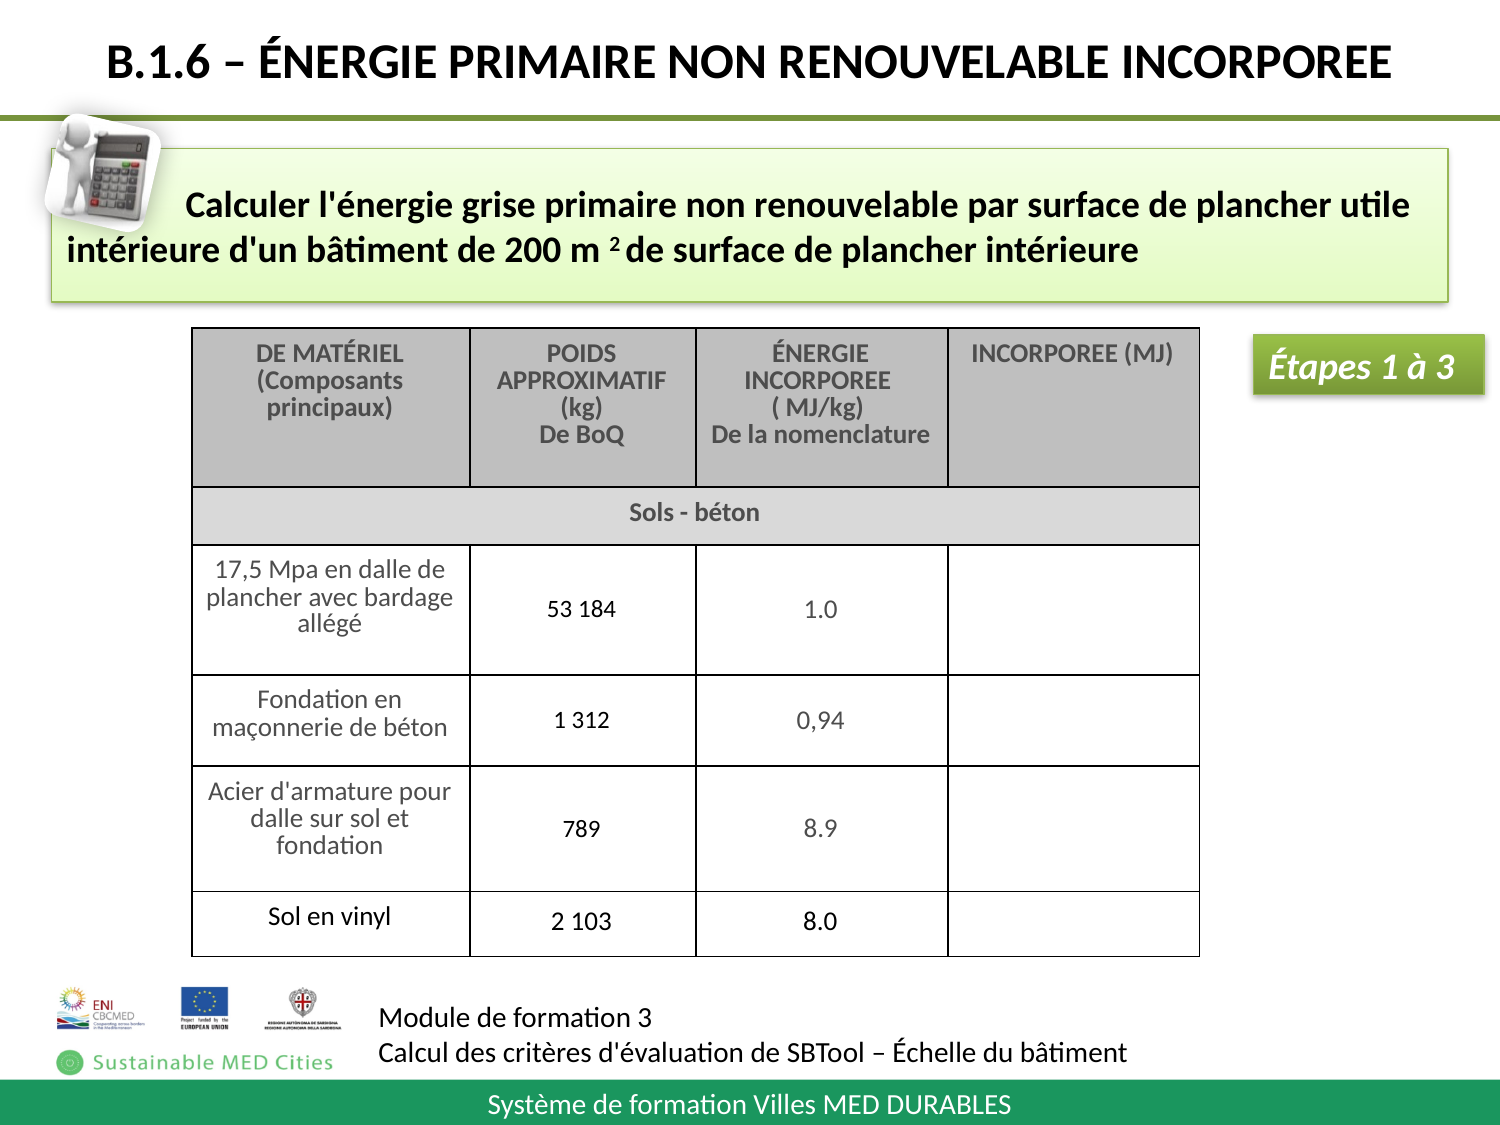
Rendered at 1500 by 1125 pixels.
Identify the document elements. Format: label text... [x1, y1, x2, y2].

table_header ÉNERGIE INCORPOREE ( MJ/kg) De la nomenclature [697, 329, 947, 486]
table_cell 8.0 [697, 892, 947, 956]
table_cell [949, 892, 1199, 956]
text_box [51, 119, 1449, 303]
table_cell 8.9 [697, 767, 947, 891]
table_cell Sol en vinyl [193, 892, 469, 956]
picture [44, 169, 51, 213]
table_header DE MATÉRIEL (Composants principaux) [193, 329, 469, 486]
table_cell [949, 546, 1199, 674]
table_cell 0,94 [697, 676, 947, 765]
table_cell 1 312 [471, 676, 695, 765]
table_cell 1.0 [697, 546, 947, 674]
table_header POIDS APPROXIMATIF (kg) De BoQ [471, 329, 695, 486]
text_box Étapes 1 à 3 [1253, 334, 1485, 395]
table_cell 17,5 Mpa en dalle de plancher avec bardage allégé [193, 546, 469, 674]
table_cell 53 184 [471, 546, 695, 674]
table_cell 2 103 [471, 892, 695, 956]
table_cell [949, 676, 1199, 765]
title B.1.6 – ÉNERGIE PRIMAIRE NON RENOUVELABLE INCORPOREE [0, 0, 1500, 117]
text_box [0, 972, 1500, 1125]
table_cell 789 [471, 767, 695, 891]
table_header INCORPOREE (MJ) [949, 329, 1199, 486]
table_cell Fondation en maçonnerie de béton [193, 676, 469, 765]
table_cell Acier d'armature pour dalle sur sol et fondation [193, 767, 469, 891]
table_cell [949, 767, 1199, 891]
table_cell Sols - béton [193, 488, 1199, 544]
